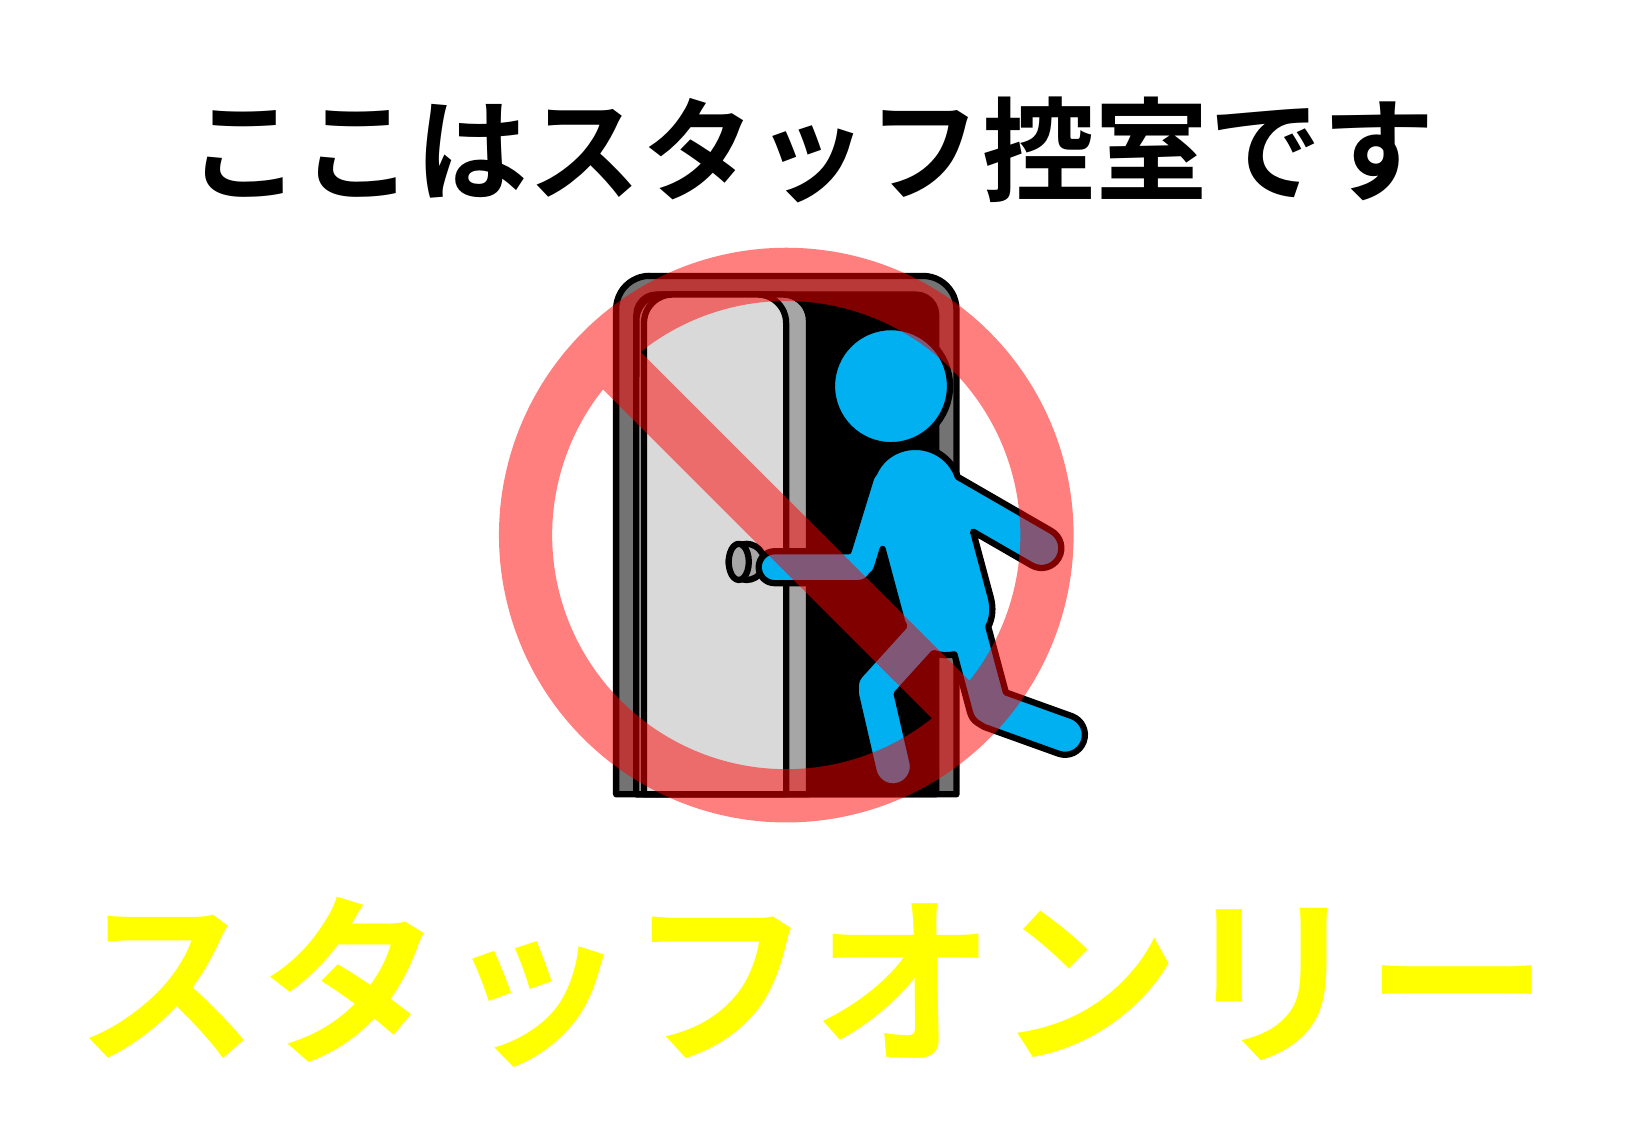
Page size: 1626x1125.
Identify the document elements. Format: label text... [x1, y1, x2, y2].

text_box スタッフオンリー [0, 859, 1625, 1094]
text_box ここはスタッフ控室です [0, 73, 1625, 223]
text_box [498, 247, 1086, 823]
